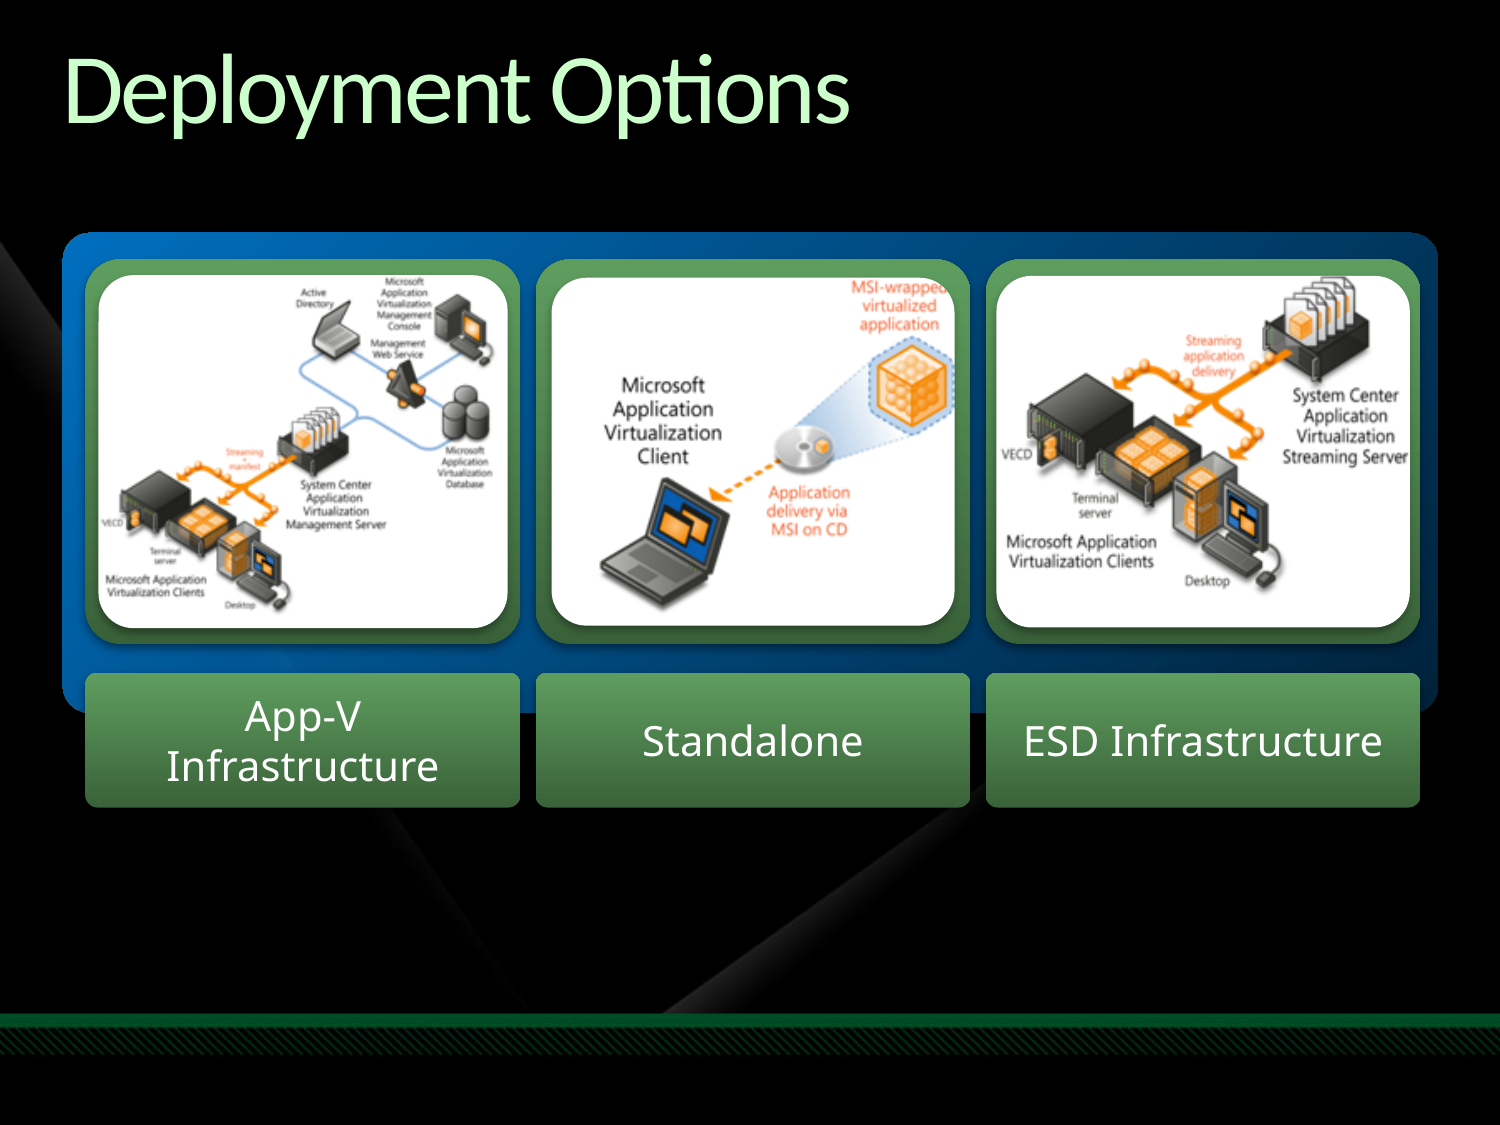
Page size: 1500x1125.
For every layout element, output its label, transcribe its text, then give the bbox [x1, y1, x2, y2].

text_box App-V Infrastructure [85, 672, 521, 808]
text_box [985, 259, 1421, 644]
text_box ESD Infrastructure [985, 672, 1421, 808]
text_box [535, 259, 971, 644]
text_box [62, 233, 1438, 710]
picture [0, 0, 1500, 1125]
title Deployment Options [62, 37, 1438, 147]
text_box Standalone [535, 672, 971, 808]
text_box [551, 277, 955, 626]
text_box [98, 275, 508, 629]
text_box [85, 259, 521, 644]
text_box [996, 275, 1410, 628]
